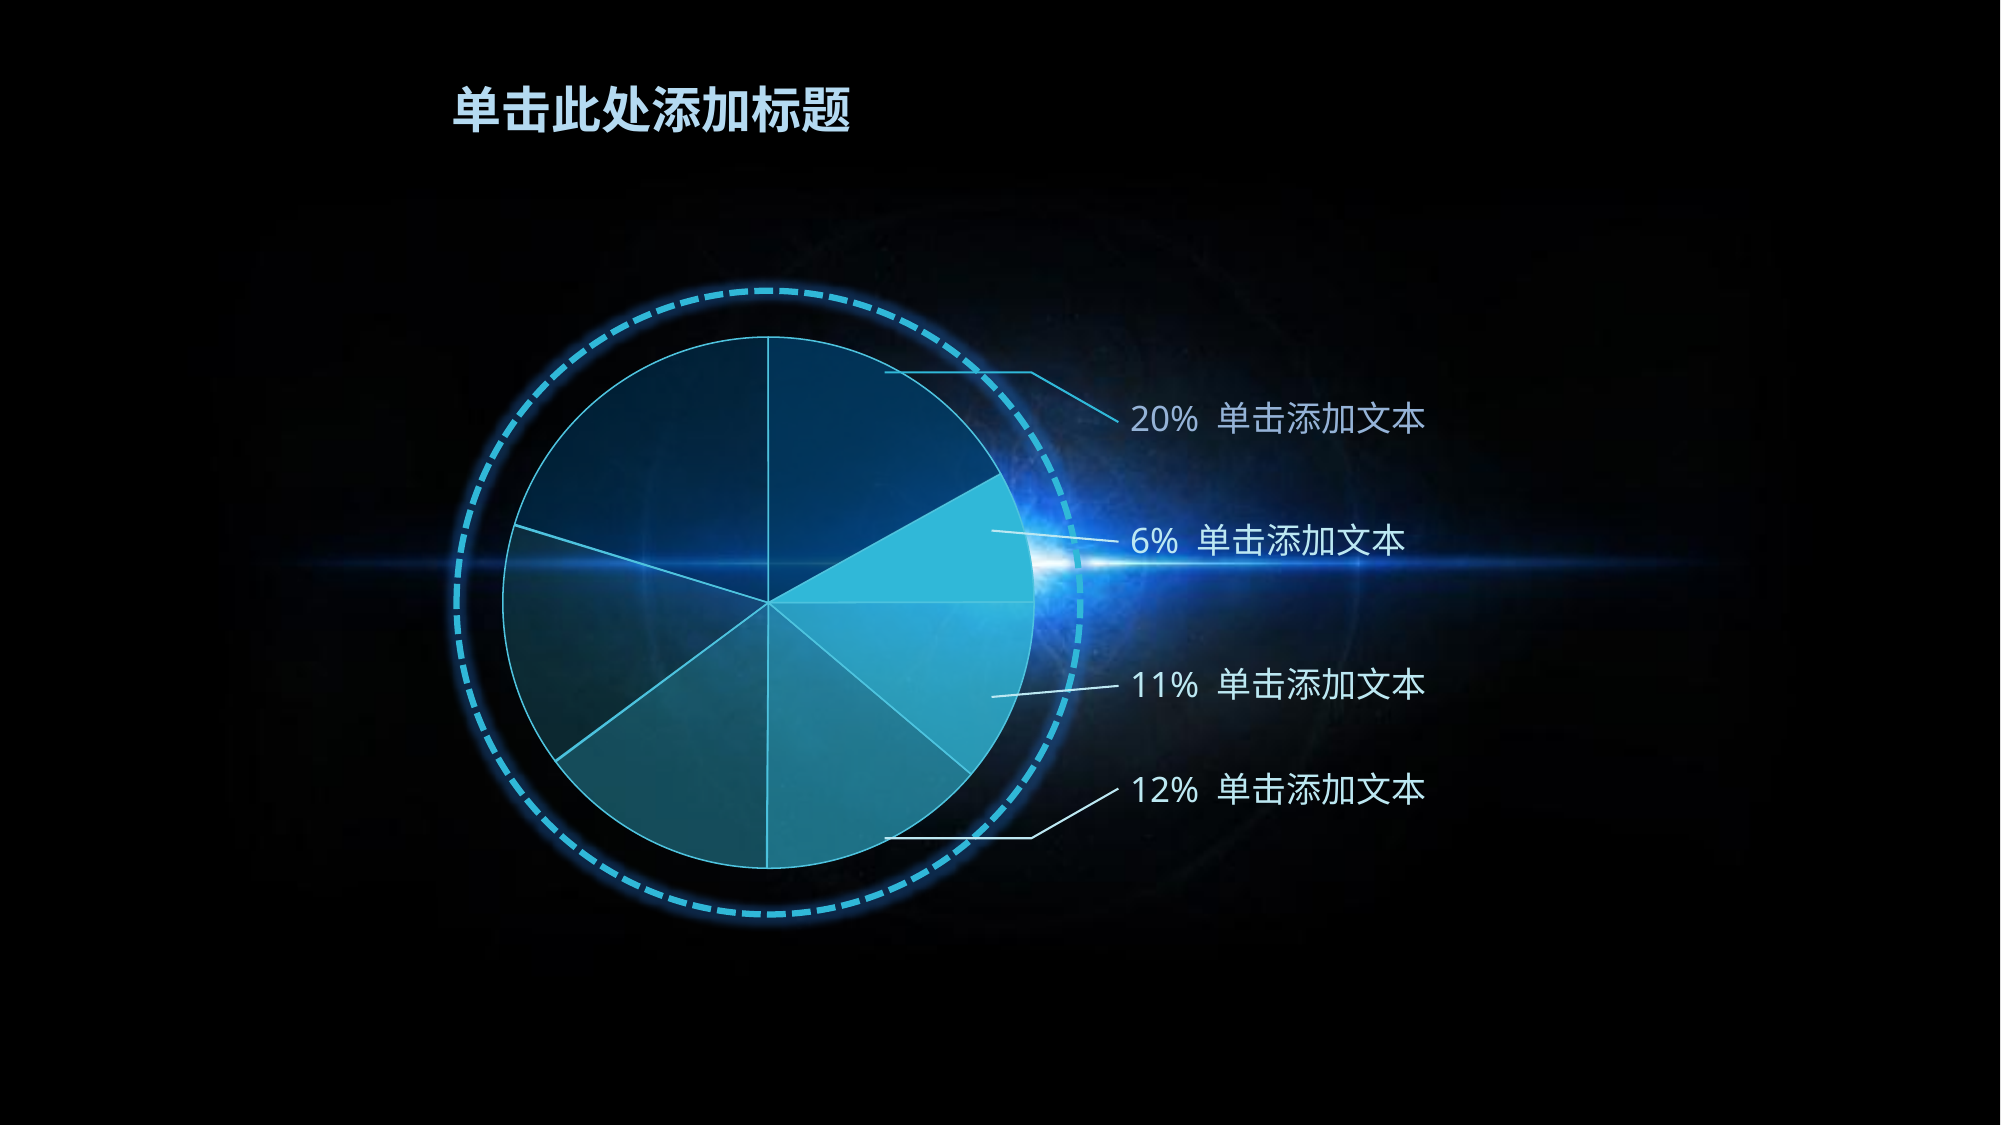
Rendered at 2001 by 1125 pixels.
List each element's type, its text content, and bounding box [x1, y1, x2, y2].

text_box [884, 372, 1585, 839]
picture [0, 0, 2001, 1125]
text_box 单击此处添加标题 [436, 70, 1154, 146]
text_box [456, 290, 1081, 915]
